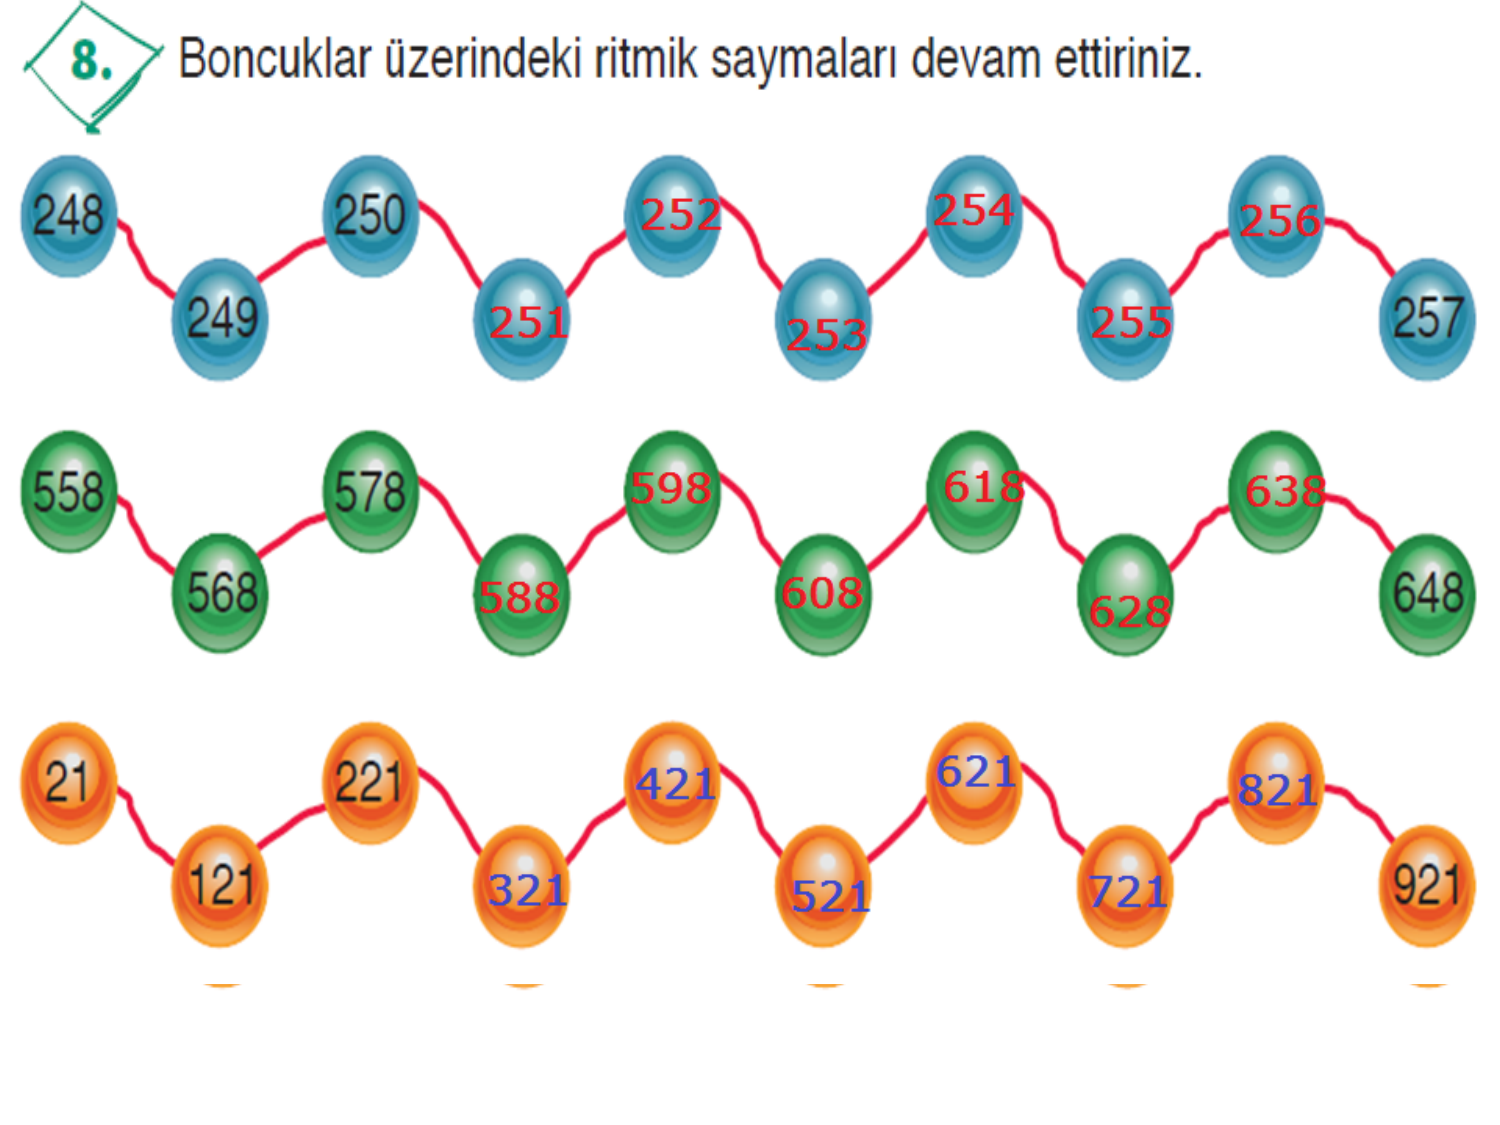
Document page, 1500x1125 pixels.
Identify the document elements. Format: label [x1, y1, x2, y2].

picture [0, 0, 1500, 1012]
